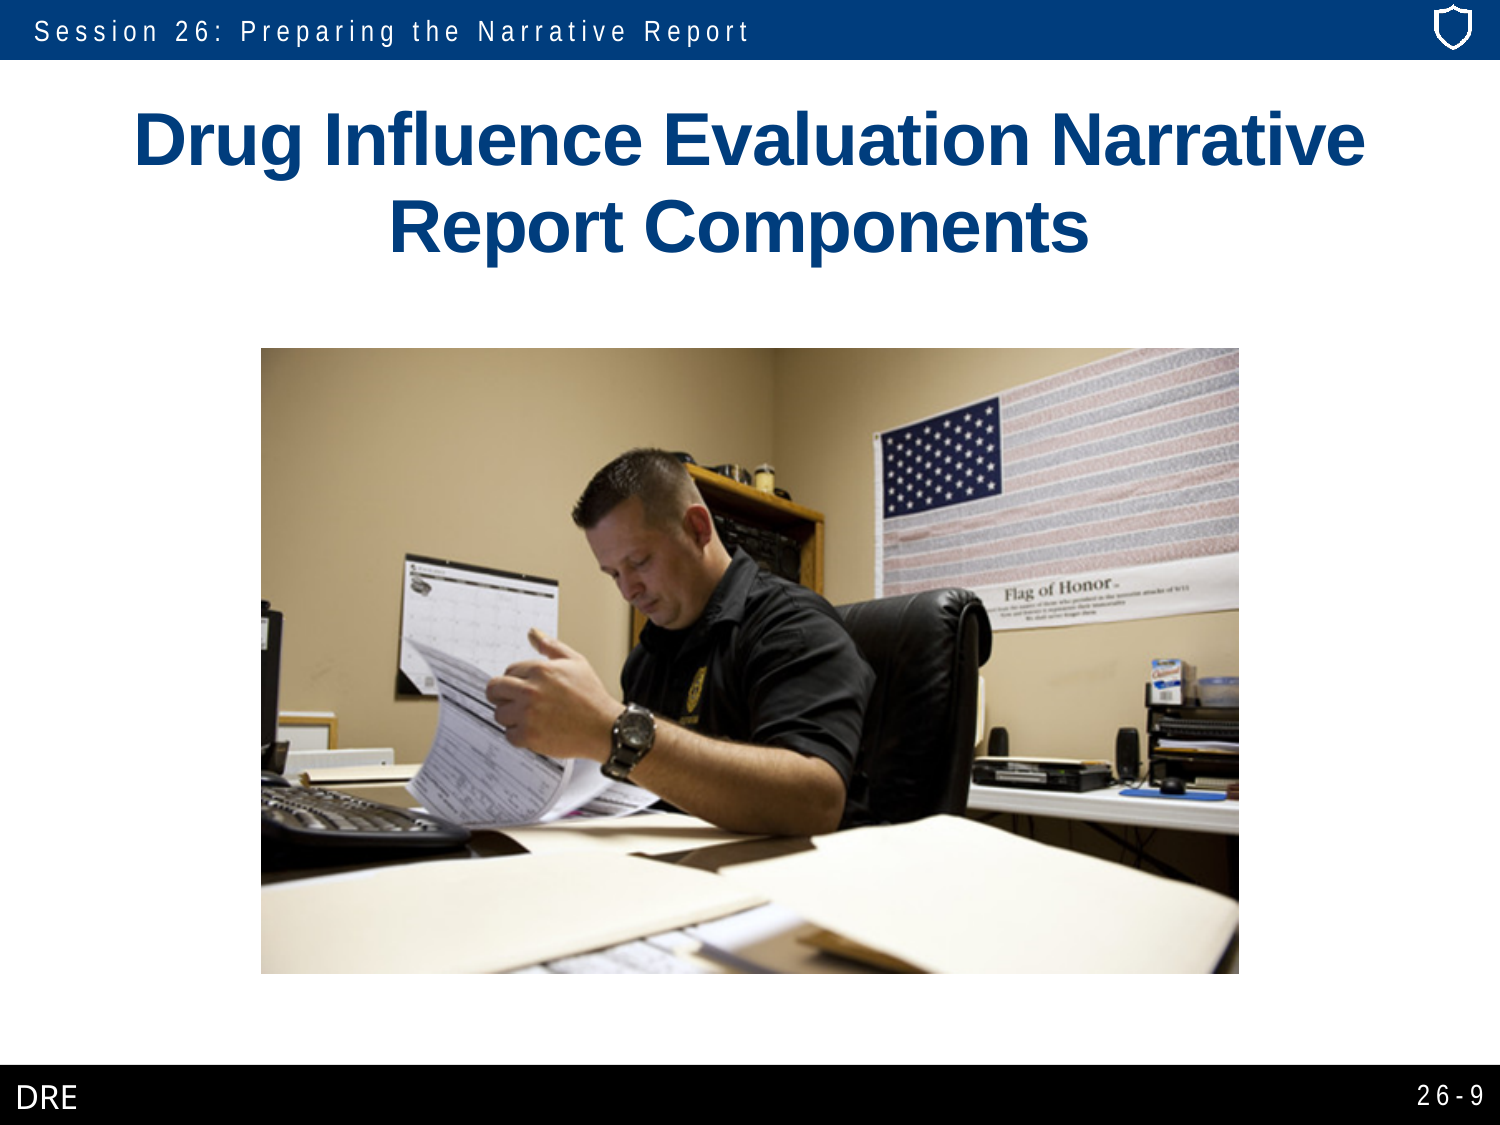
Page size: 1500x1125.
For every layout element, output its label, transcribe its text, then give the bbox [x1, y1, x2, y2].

picture [1434, 4, 1472, 50]
picture [260, 348, 1240, 974]
slide_number 26-9 [1218, 1063, 1499, 1124]
title Drug Influence Evaluation Narrative Report Components [75, 75, 1425, 286]
